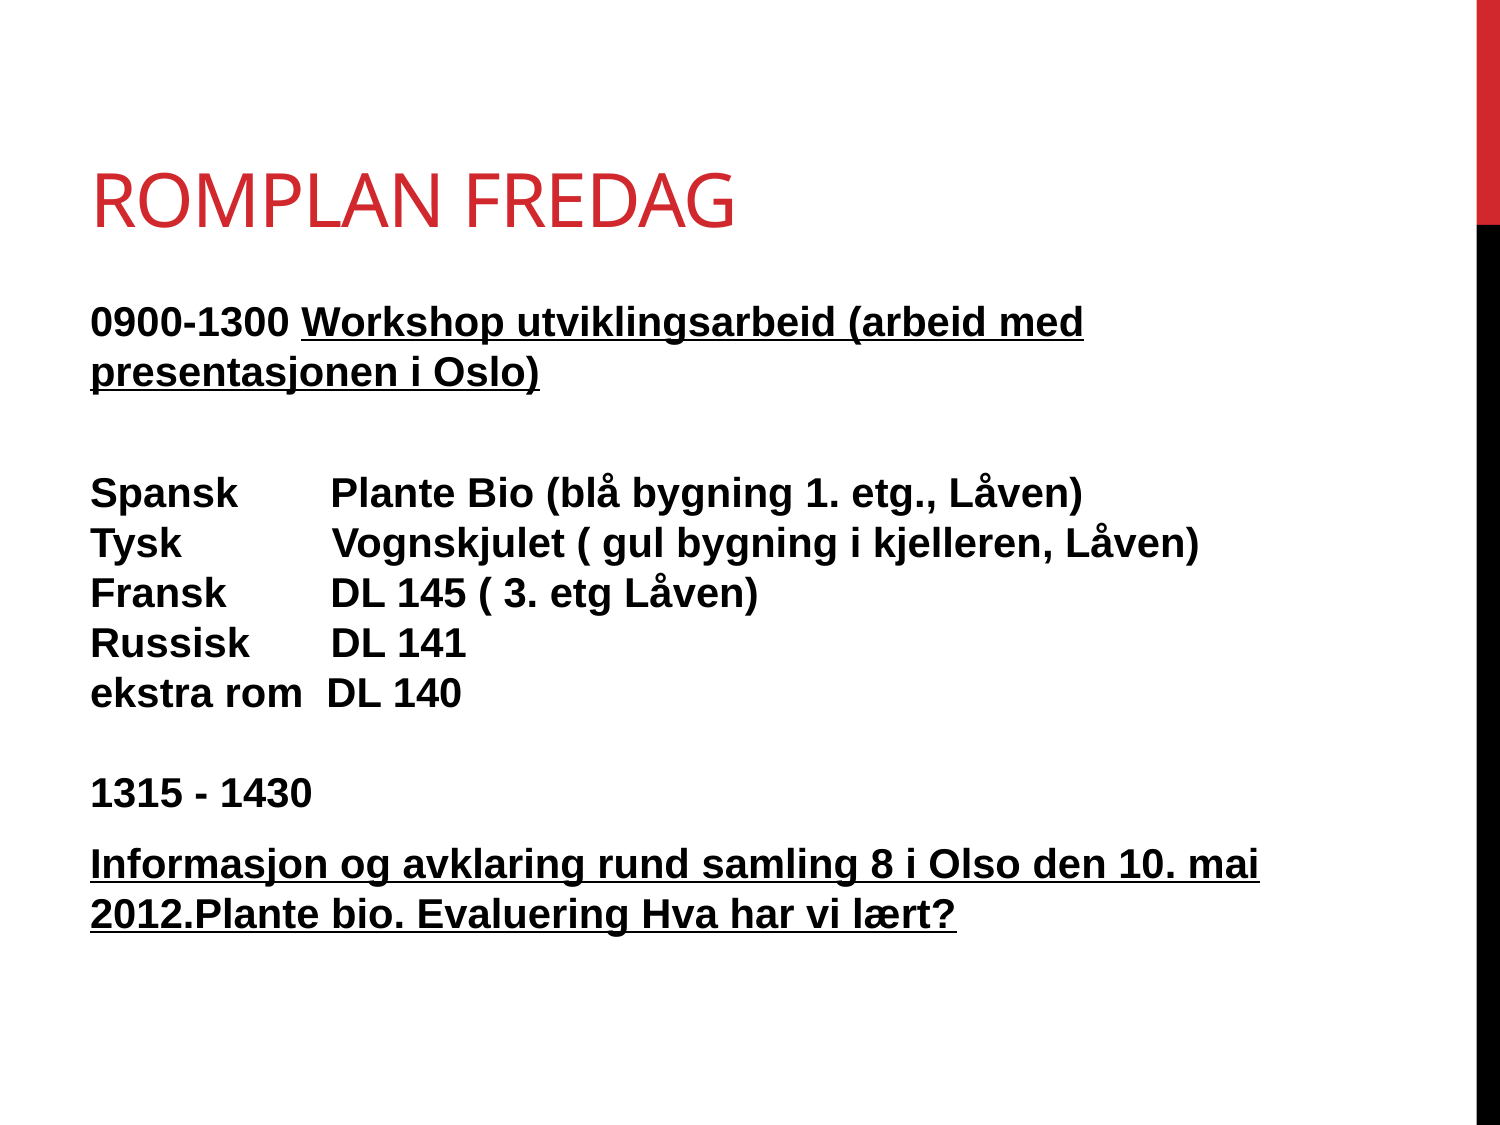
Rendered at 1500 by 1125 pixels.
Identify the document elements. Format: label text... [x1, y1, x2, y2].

title Romplan fredag [75, 25, 1025, 250]
list 0900-1300 Workshop utviklingsarbeid (arbeid med presentasjonen i Oslo) Spansk Plante Bio (blå bygning 1. etg., Låven) Tysk Vognskjulet ( gul bygning i kjelleren, Låven) Fransk DL 145 ( 3. etg Låven) Russisk DL 141 ekstra rom DL 140 1315 - 1430 Informasjon og avklaring rund samling 8 i Olso den 10. mai 2012.Plante bio. Evaluering Hva har vi lært? [75, 287, 1325, 1005]
